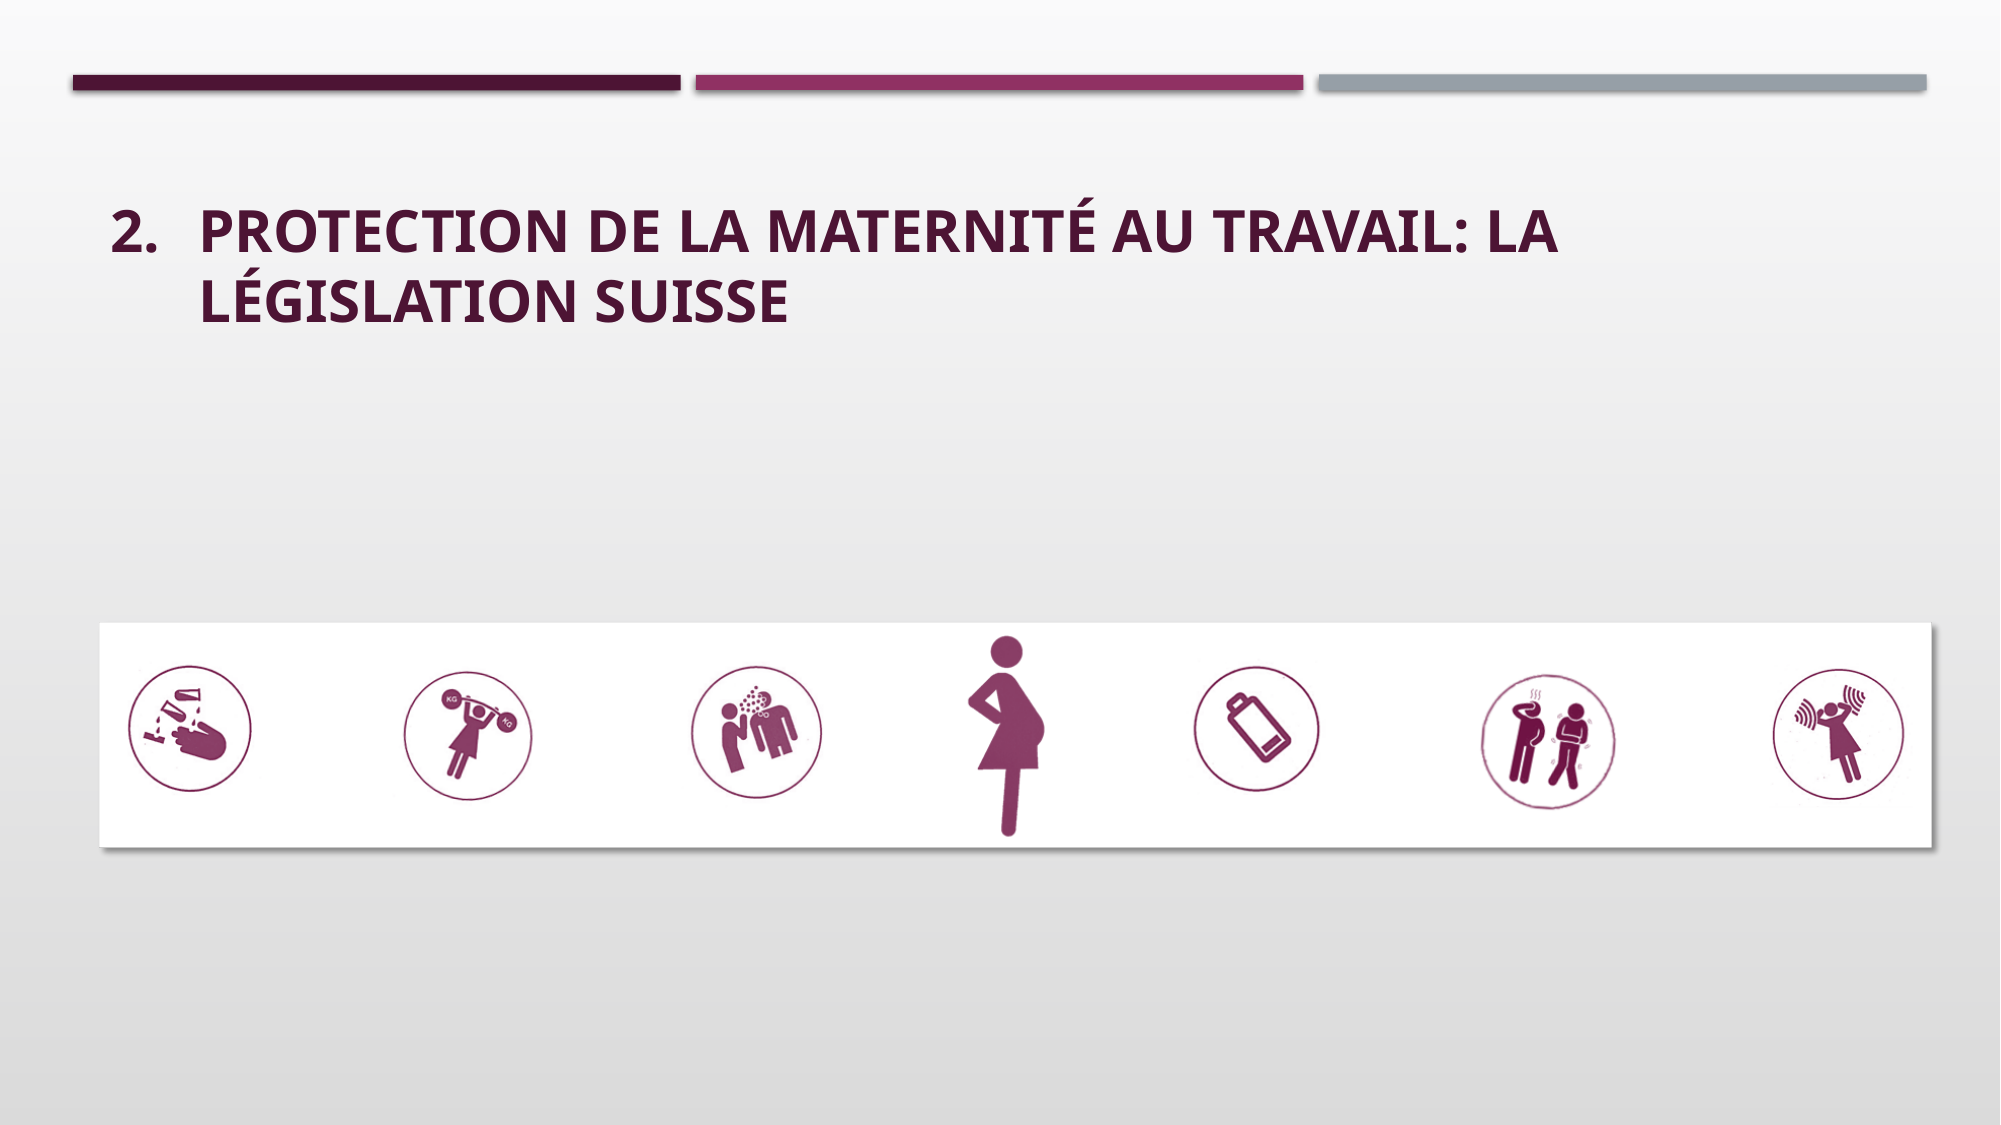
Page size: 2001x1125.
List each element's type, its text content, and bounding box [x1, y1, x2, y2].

title 2. Protection de la maternité au travail: la législation suisse [95, 143, 1899, 386]
picture [94, 617, 1946, 861]
